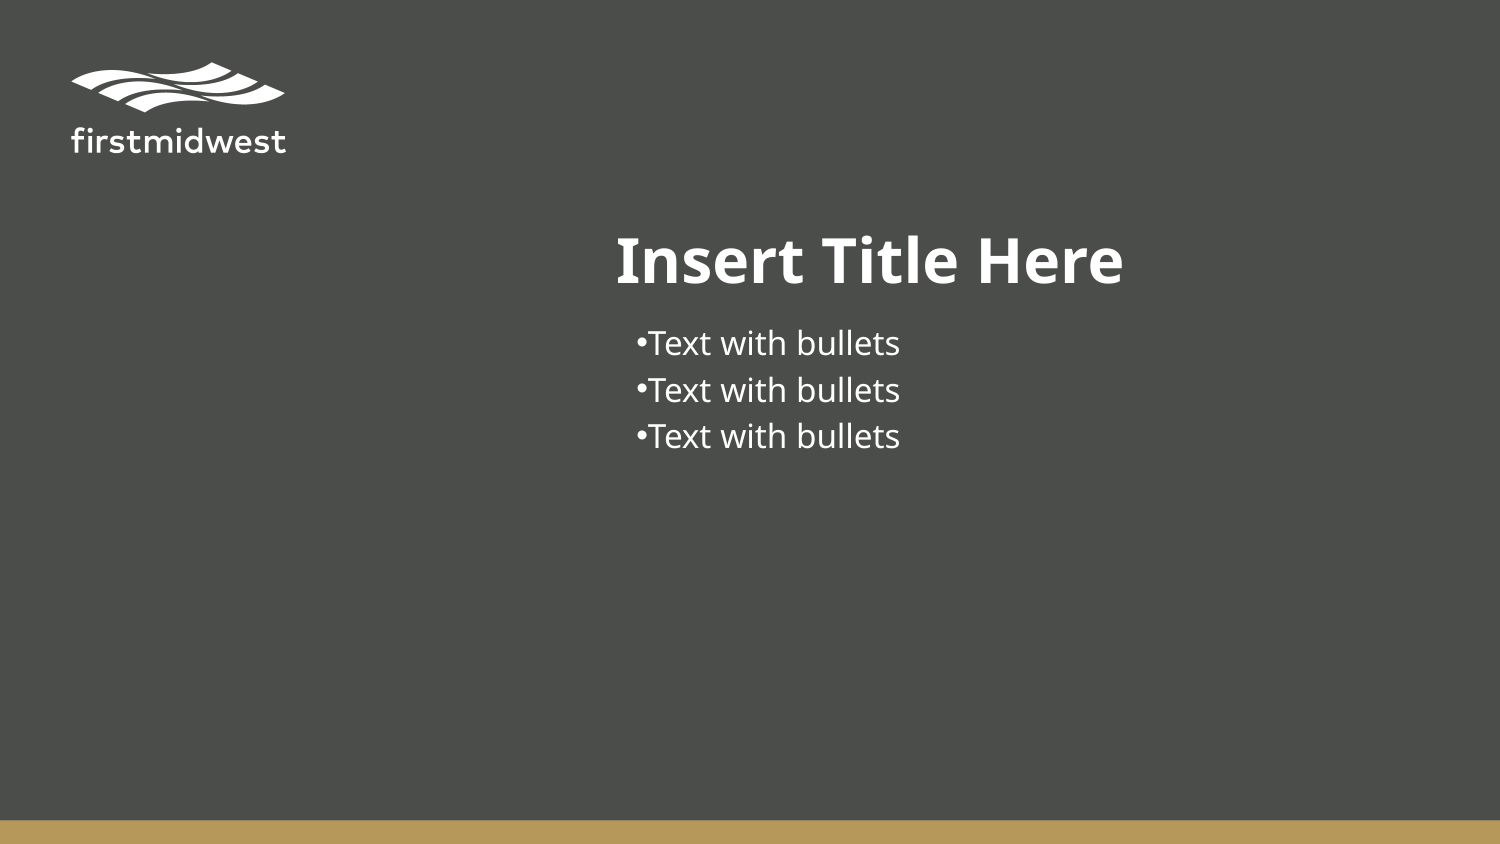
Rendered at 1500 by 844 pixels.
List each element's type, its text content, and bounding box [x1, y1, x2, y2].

list Text with bullets Text with bullets Text with bullets [621, 314, 1443, 658]
title Insert Title Here [601, 181, 1500, 335]
picture [0, 0, 1500, 844]
